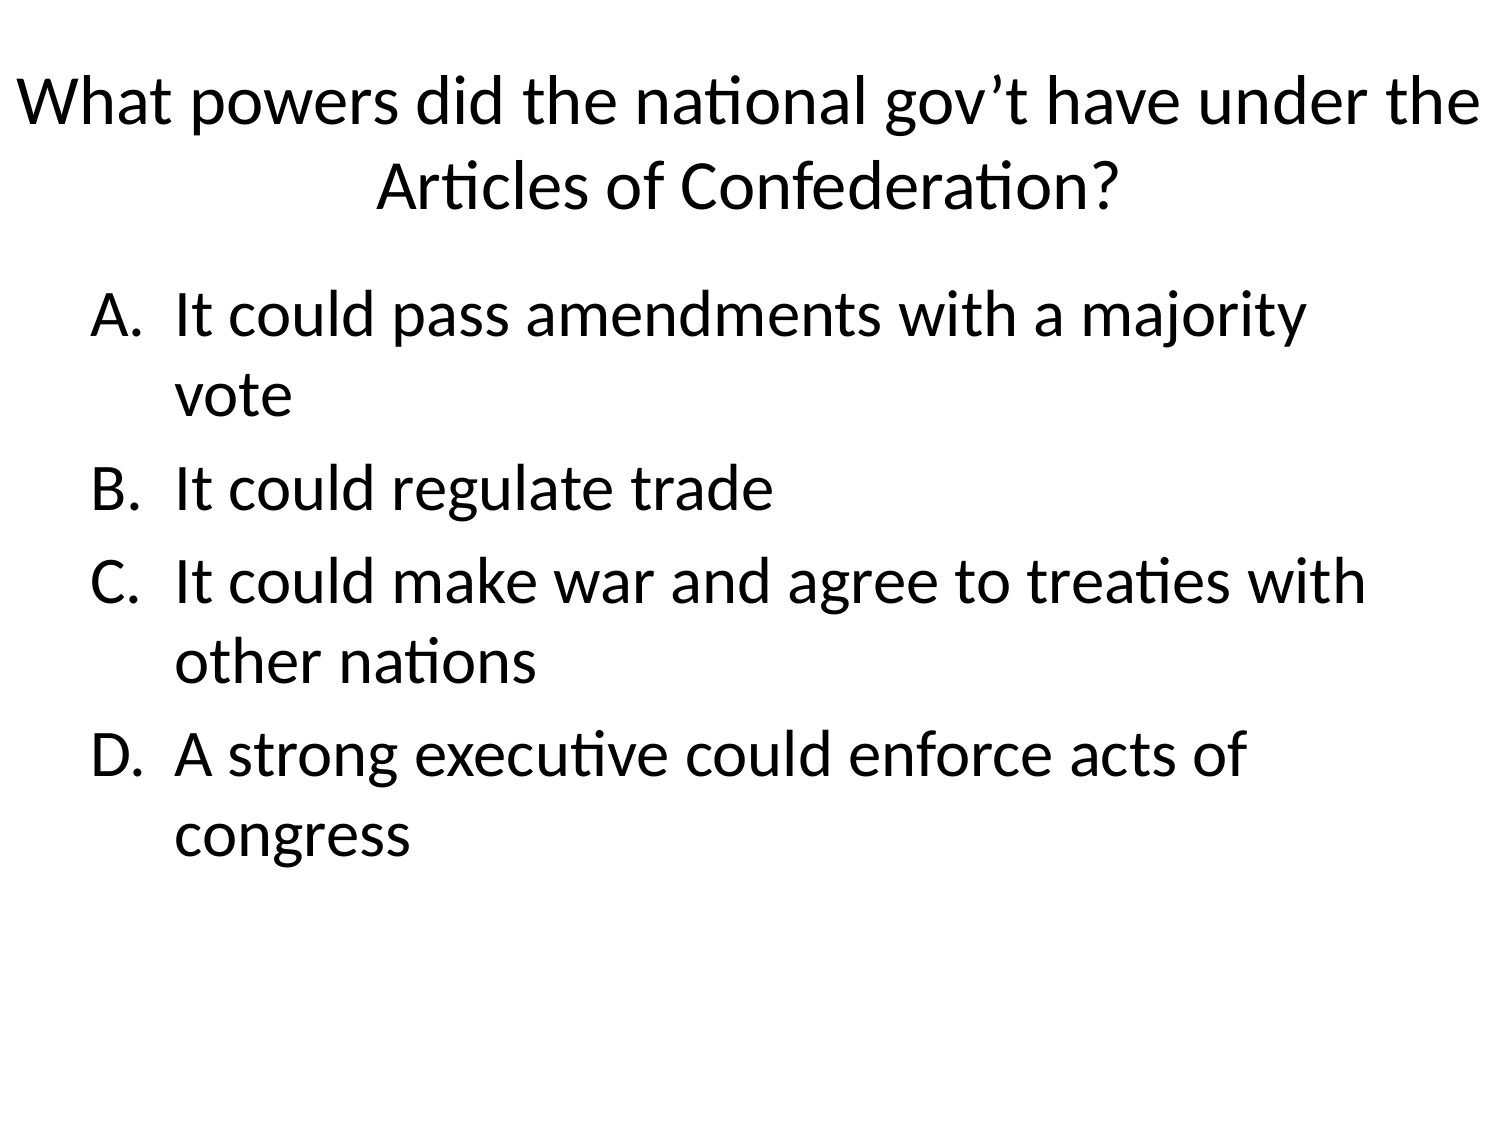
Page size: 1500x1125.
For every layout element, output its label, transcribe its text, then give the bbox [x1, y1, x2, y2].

title What powers did the national gov’t have under the Articles of Confederation? [0, 45, 1500, 233]
list It could pass amendments with a majority vote It could regulate trade It could make war and agree to treaties with other nations A strong executive could enforce acts of congress [75, 262, 1425, 1005]
